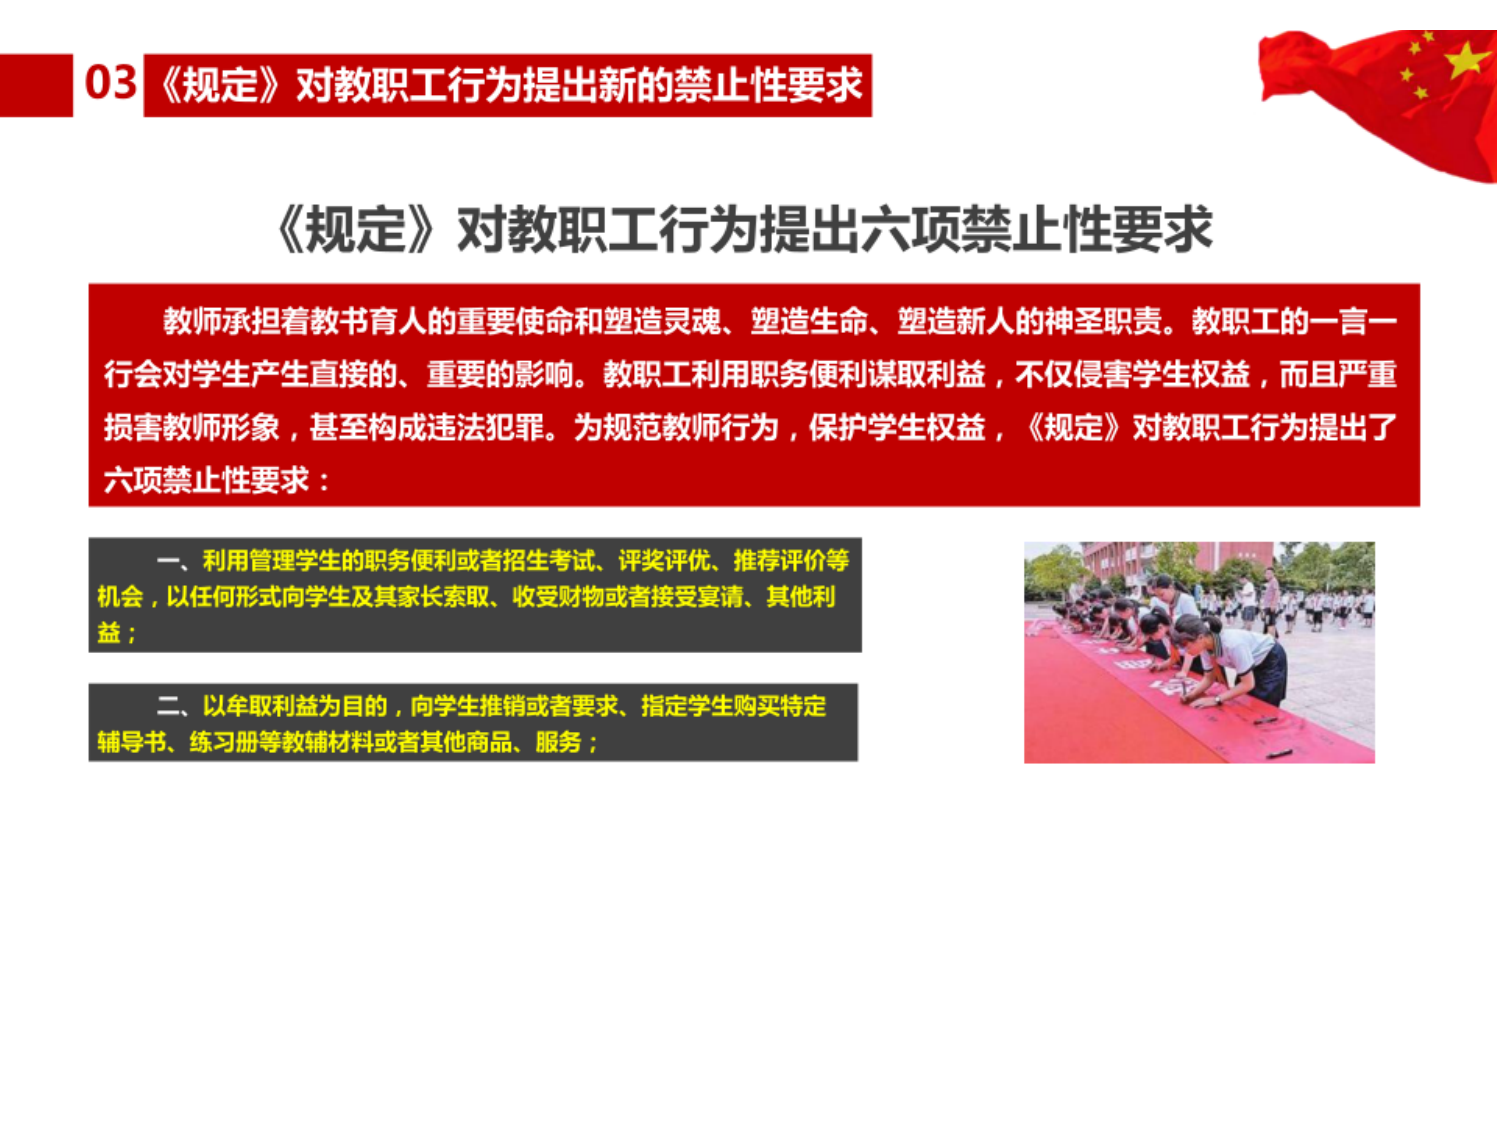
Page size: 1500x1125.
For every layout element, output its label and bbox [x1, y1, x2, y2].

list [0, 30, 1497, 870]
